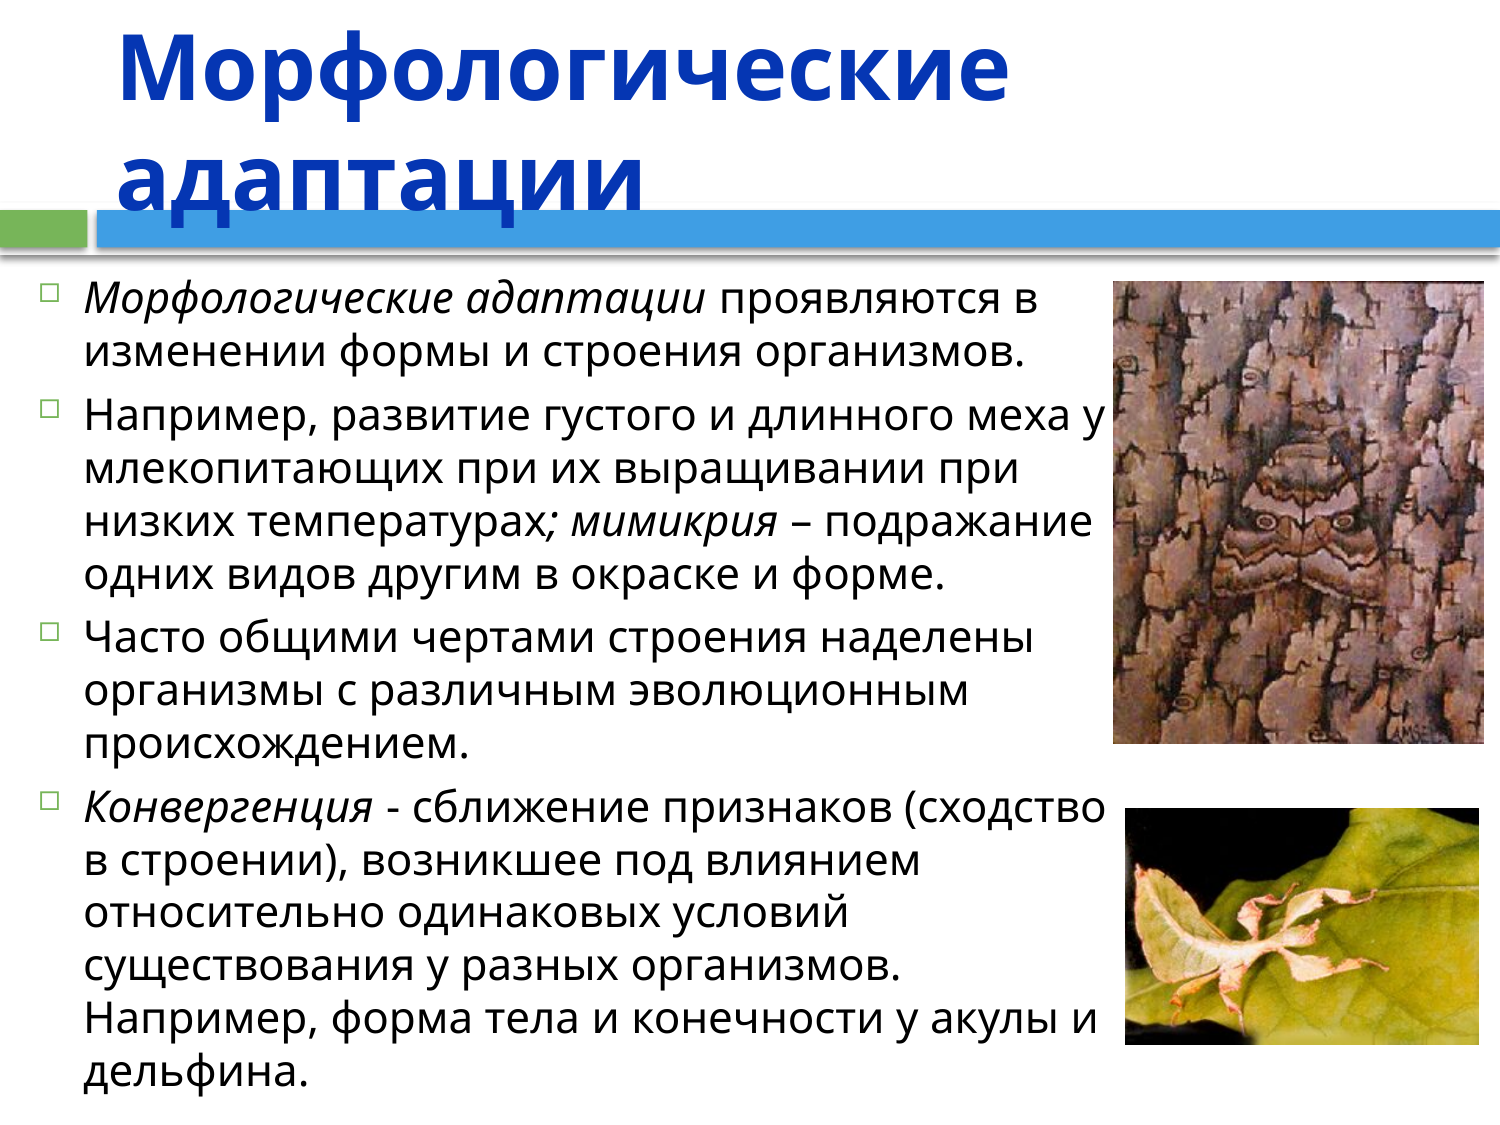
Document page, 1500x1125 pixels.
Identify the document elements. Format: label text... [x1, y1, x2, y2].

picture [1124, 808, 1479, 1045]
picture [1112, 280, 1484, 744]
list Морфологические адаптации проявляются в изменении формы и строения организмов. Например, развитие густого и длинного меха у млекопитающих при их выращивании при низких температурах; мимикрия – подражание одних видов другим в окраске и форме. Часто общими чертами строения наделены организмы с различным эволюционным происхождением. Конвергенция - сближение признаков (сходство в строении), возникшее под влиянием относительно одинаковых условий существования у разных организмов. Например, форма тела и конечности у акулы и дельфина. [23, 262, 1125, 1125]
title Морфологические адаптации [100, 37, 1438, 200]
